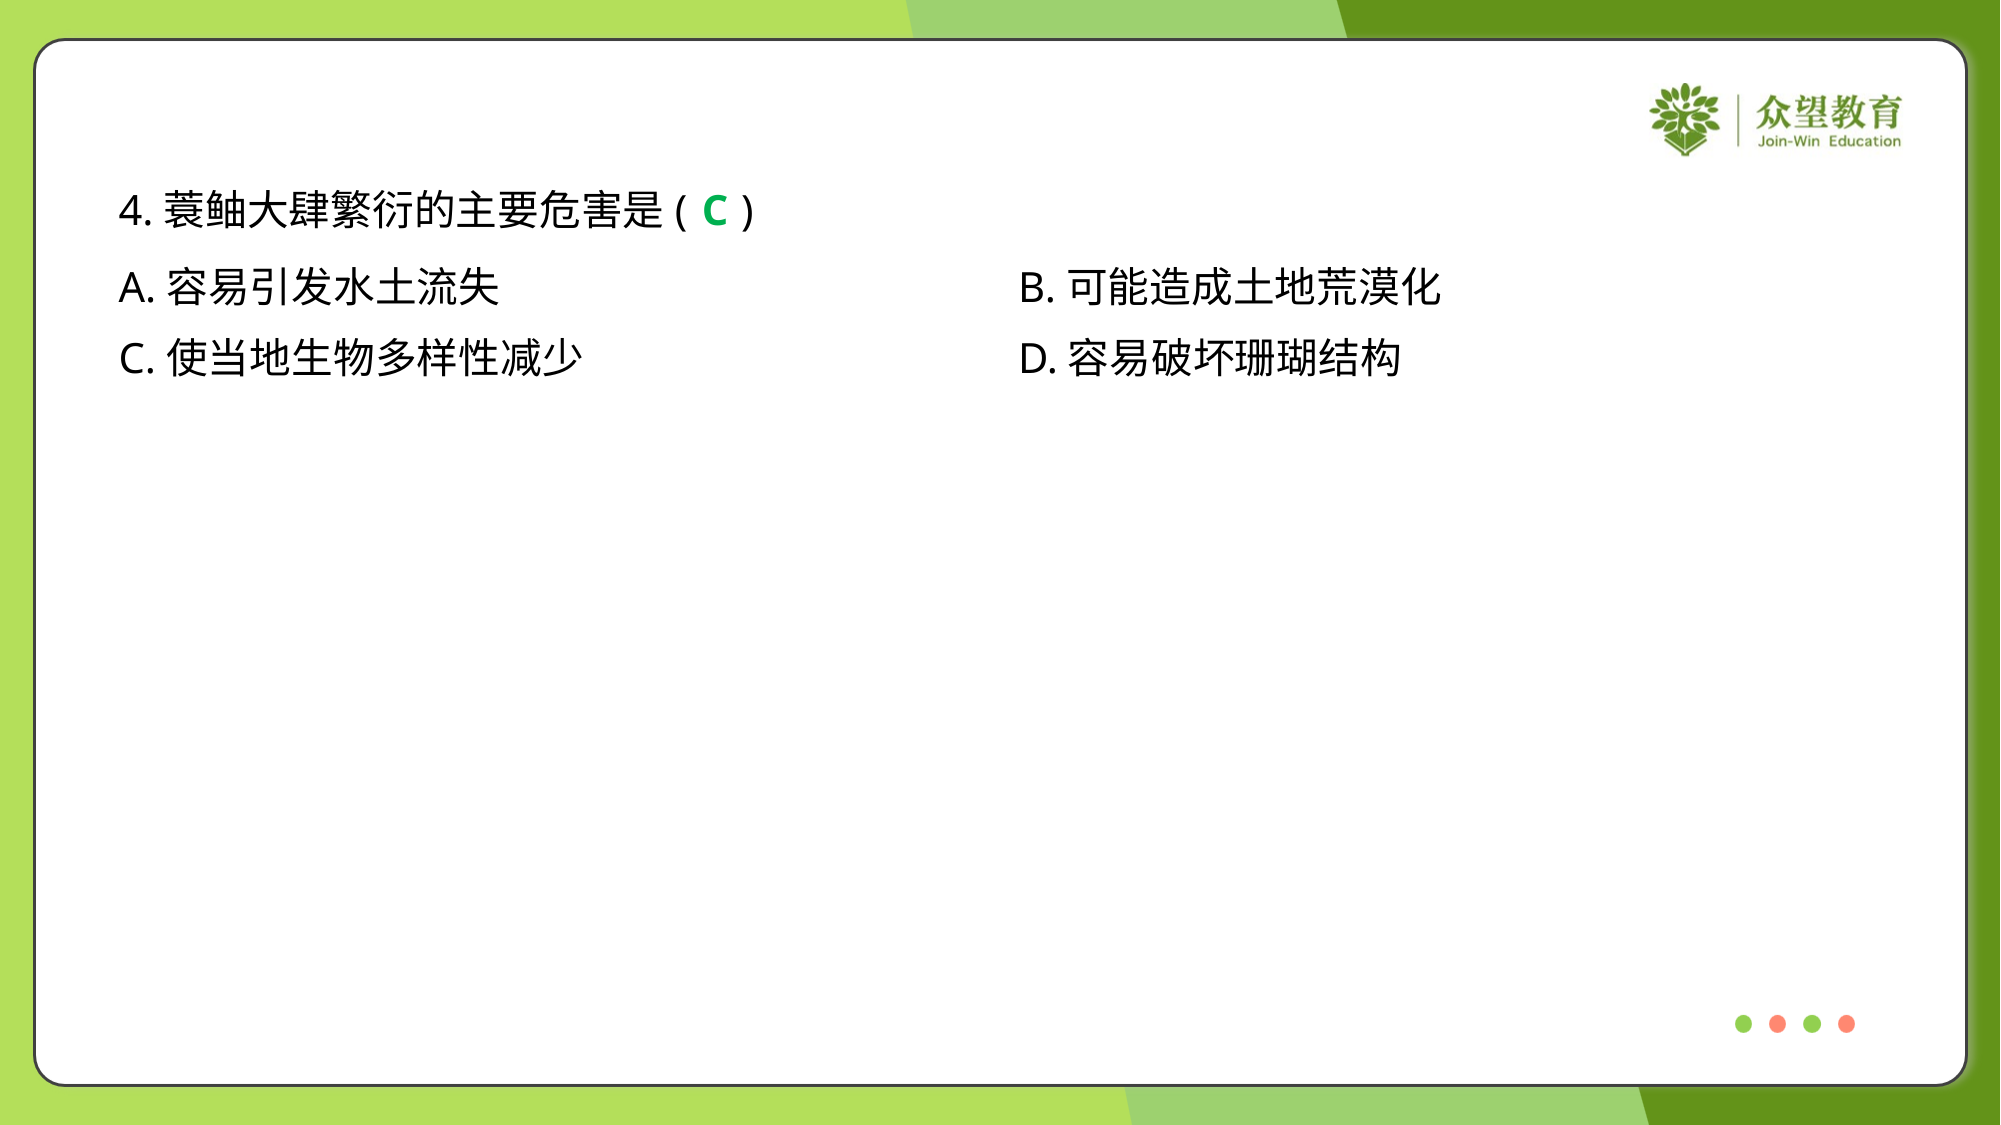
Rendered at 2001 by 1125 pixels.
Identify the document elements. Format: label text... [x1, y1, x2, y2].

text_box 4.蓑鲉大肆繁衍的主要危害是( ) [745, 158, 1883, 226]
text_box C [685, 158, 745, 226]
text_box 4.蓑鲉大肆繁衍的主要危害是( ) [118, 158, 685, 226]
picture [0, 0, 2000, 1125]
text_box A.容易引发水土流失 B.可能造成土地荒漠化 C.使当地生物多样性减少 D.容易破坏珊瑚结构 [118, 235, 1883, 374]
